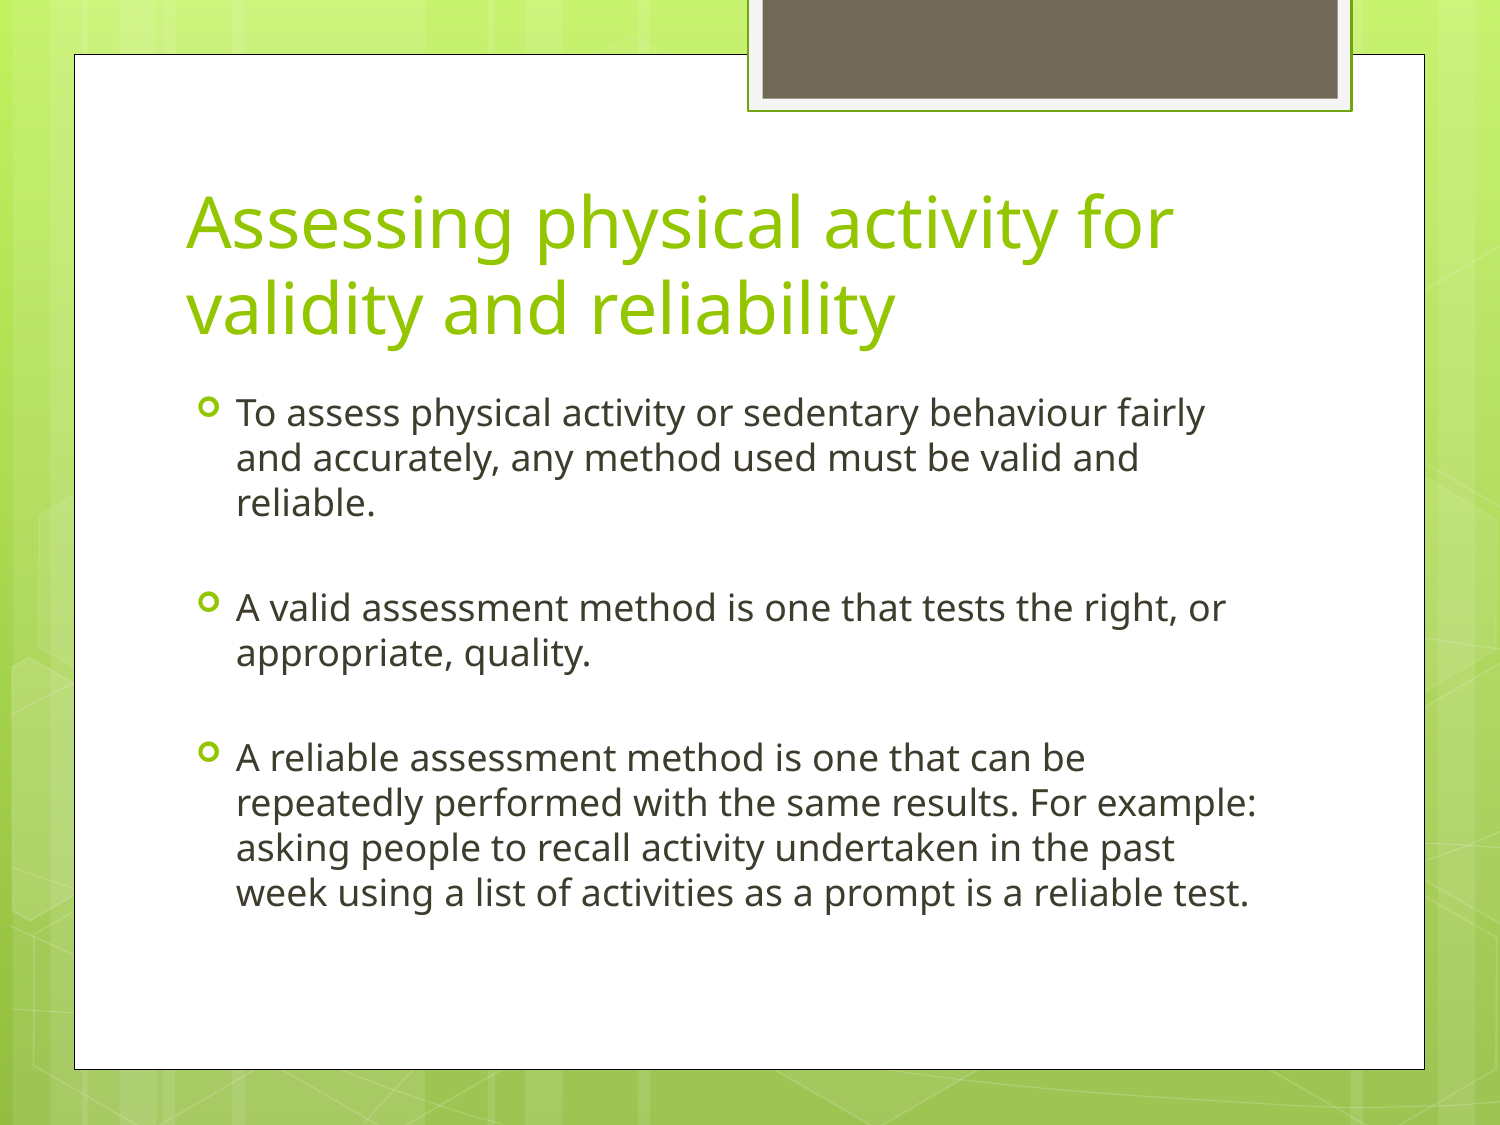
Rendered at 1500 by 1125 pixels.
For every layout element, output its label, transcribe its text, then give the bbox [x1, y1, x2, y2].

title Assessing physical activity for validity and reliability [171, 168, 1324, 357]
list To assess physical activity or sedentary behaviour fairly and accurately, any method used must be valid and reliable. A valid assessment method is one that tests the right, or appropriate, quality. A reliable assessment method is one that can be repeatedly performed with the same results. For example: asking people to recall activity undertaken in the past week using a list of activities as a prompt is a reliable test. [171, 381, 1283, 957]
